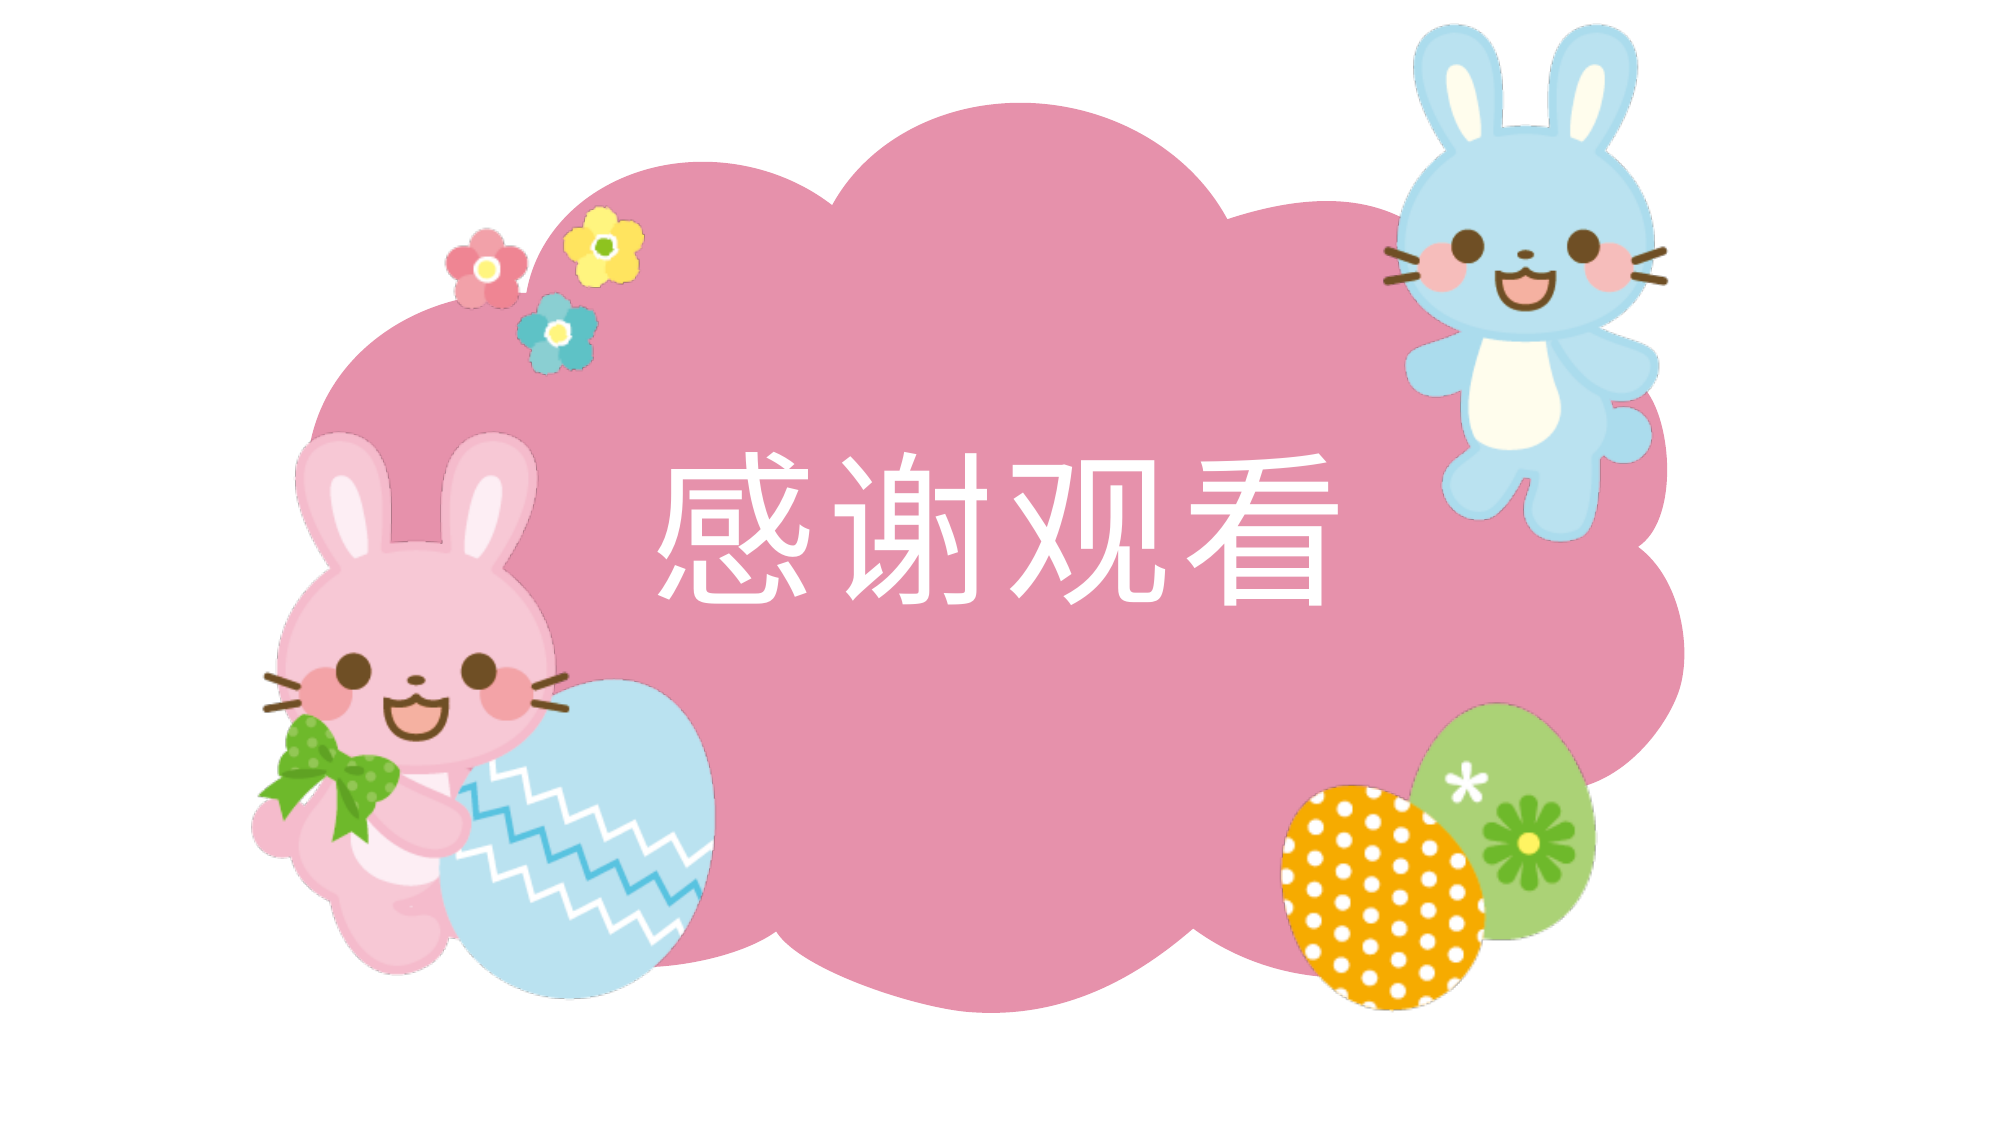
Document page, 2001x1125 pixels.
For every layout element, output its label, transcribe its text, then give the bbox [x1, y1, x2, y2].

picture [1248, 656, 1675, 1029]
text_box 感谢观看 [752, 418, 1418, 633]
picture [149, 185, 752, 1028]
picture [1319, 0, 1730, 577]
